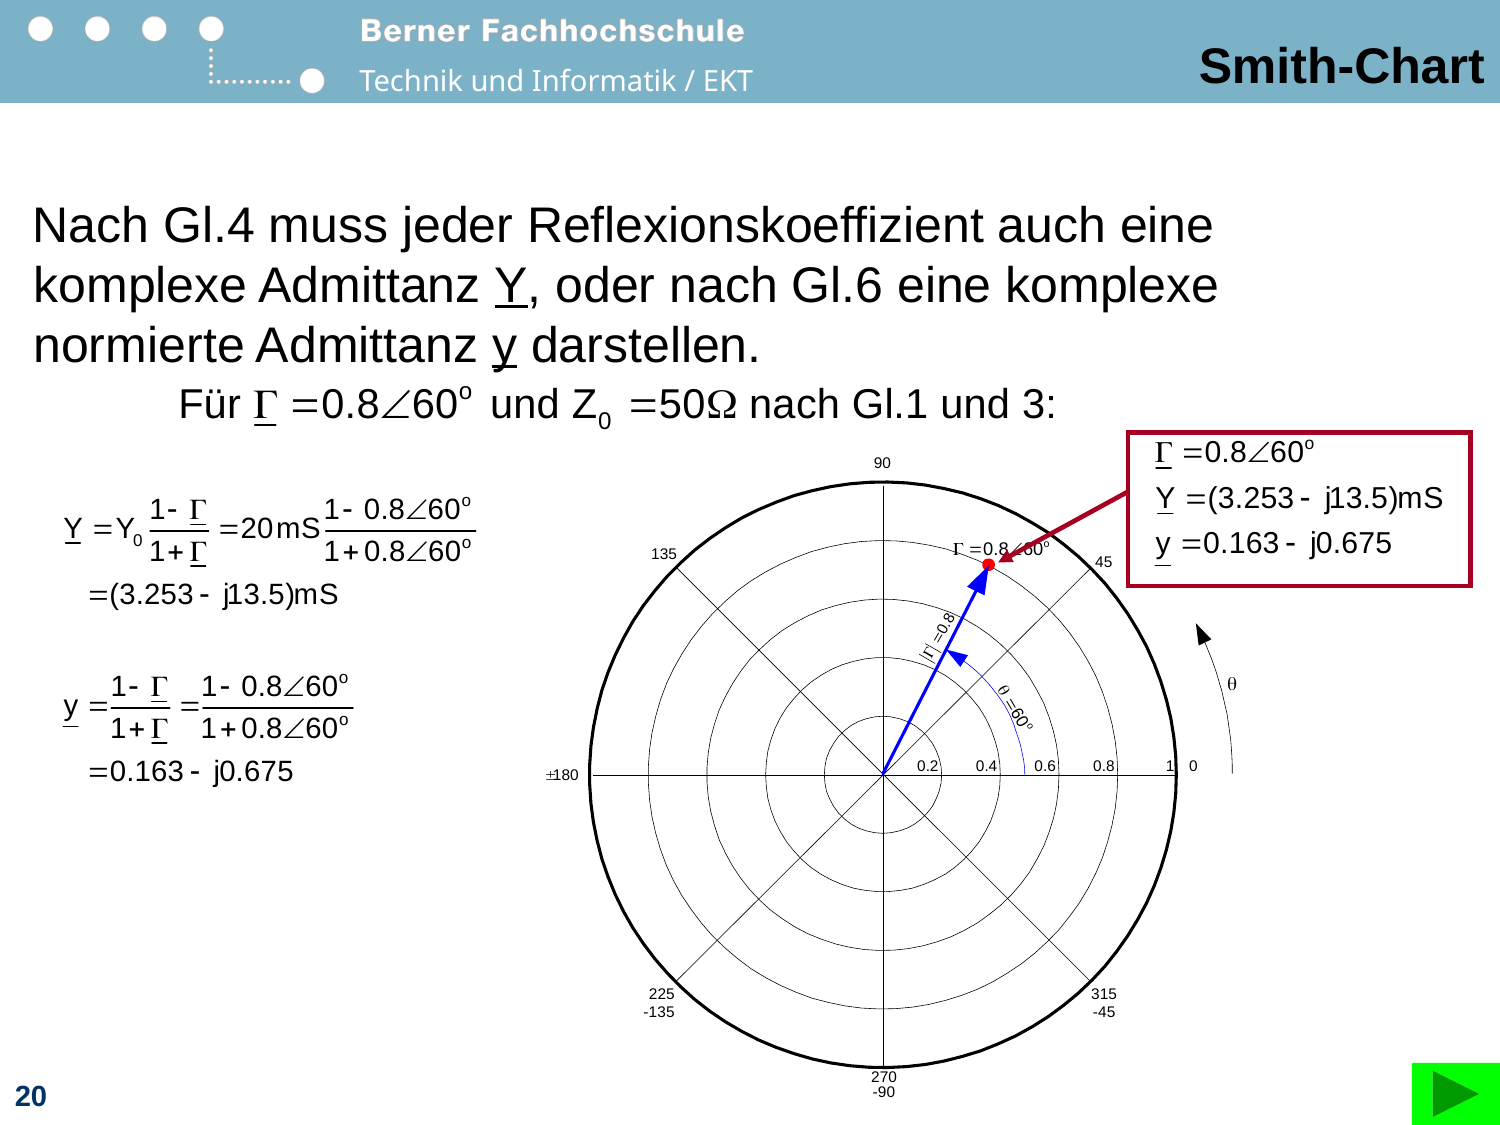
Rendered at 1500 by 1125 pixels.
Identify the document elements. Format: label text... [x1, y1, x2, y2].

text_box [1411, 1062, 1500, 1125]
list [58, 486, 482, 795]
title Smith-Chart [643, 0, 1500, 102]
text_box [1150, 429, 1449, 572]
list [537, 432, 1259, 1125]
picture [0, 0, 1500, 111]
list Nach Gl.4 muss jeder Reflexionskoeffizient auch eine komplexe Admittanz Y, oder nach Gl.6 eine komplexe normierte Admittanz y darstellen. [17, 184, 1457, 359]
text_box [174, 373, 1063, 440]
text_box [1262, 432, 1471, 587]
